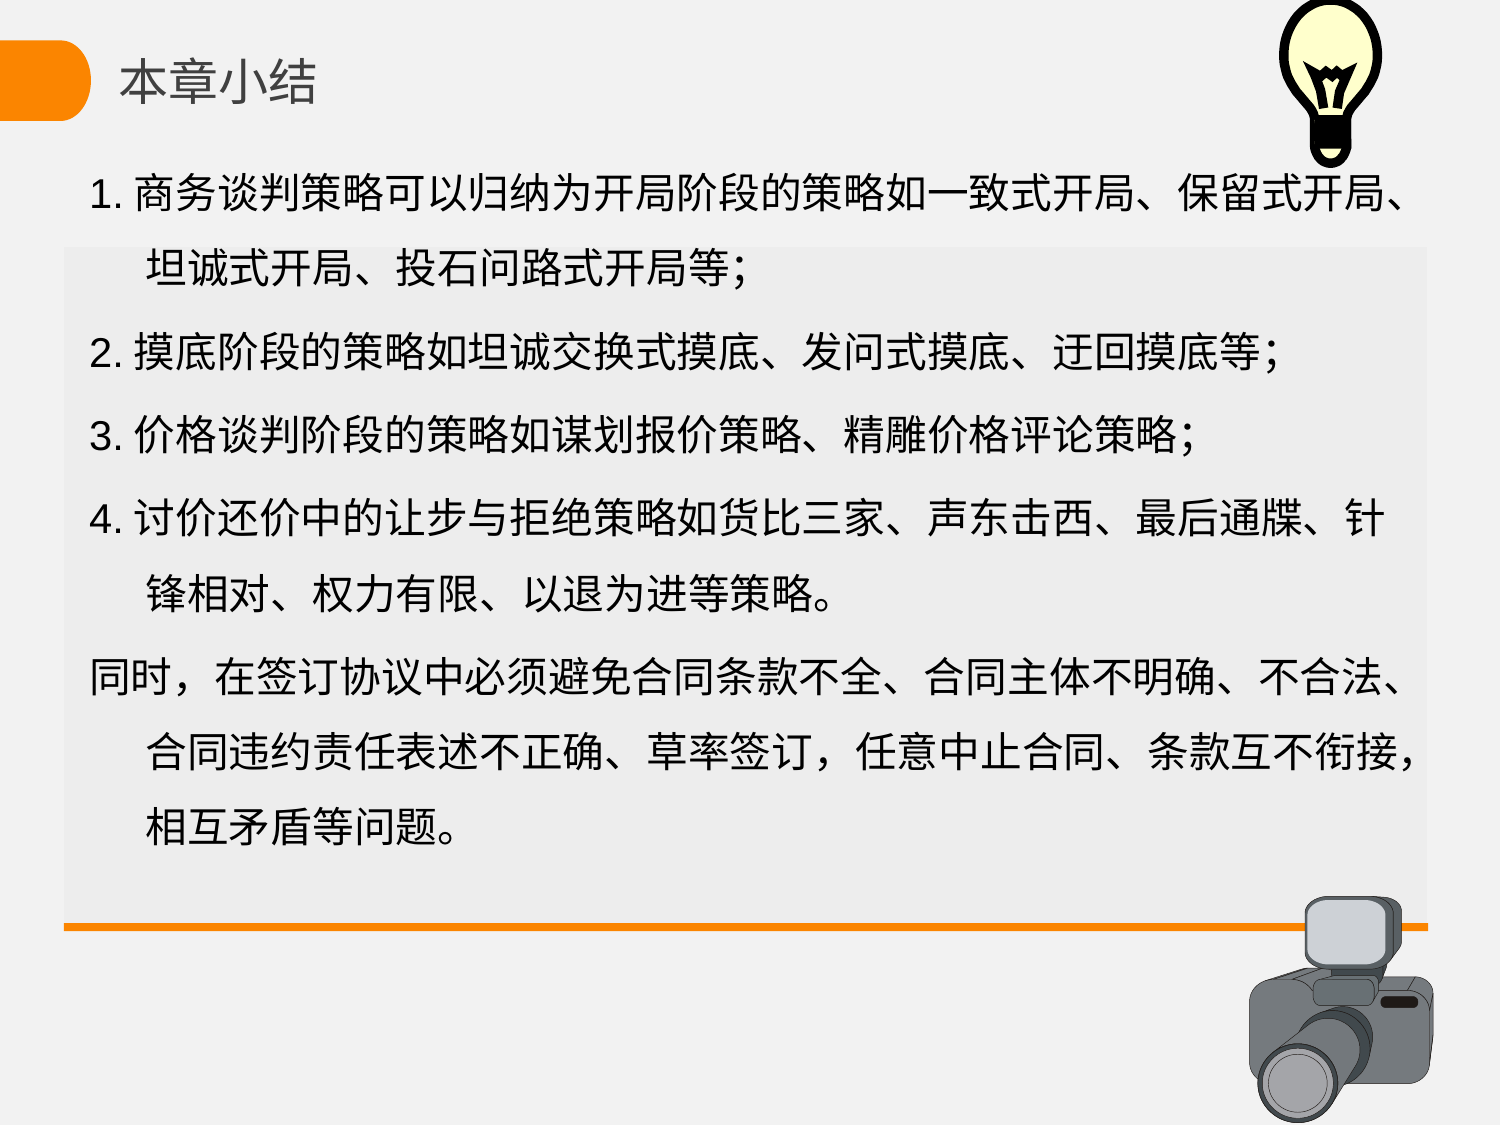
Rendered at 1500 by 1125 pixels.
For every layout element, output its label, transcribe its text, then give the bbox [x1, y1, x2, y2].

list 1.商务谈判策略可以归纳为开局阶段的策略如一致式开局、保留式开局、坦诚式开局、投石问路式开局等； 2.摸底阶段的策略如坦诚交换式摸底、发问式摸底、迂回摸底等； 3.价格谈判阶段的策略如谋划报价策略、精雕价格评论策略； 4.讨价还价中的让步与拒绝策略如货比三家、声东击西、最后通牒、针锋相对、权力有限、以退为进等策略。 同时，在签订协议中必须避免合同条款不全、合同主体不明确、不合法、合同违约责任表述不正确、草率签订，任意中止合同、条款互不衔接，相互矛盾等问题。 [74, 134, 1425, 1125]
text_box [1283, 0, 1378, 164]
picture [1249, 896, 1434, 1123]
title 本章小结 [103, 40, 858, 121]
